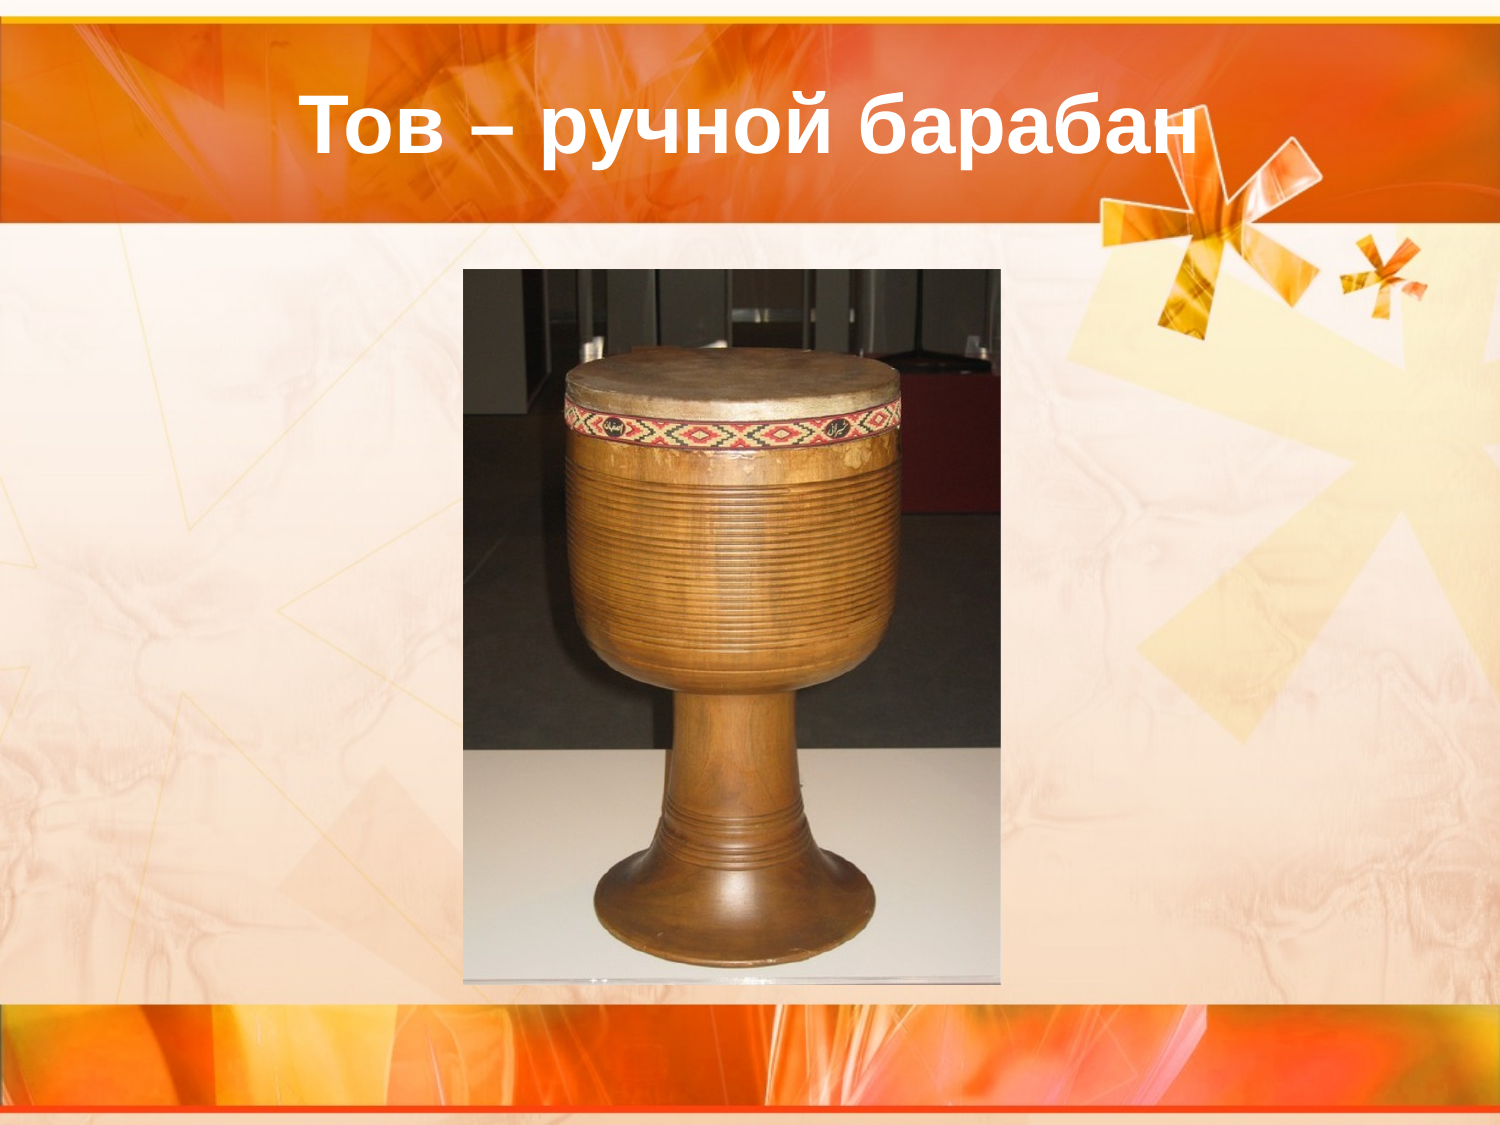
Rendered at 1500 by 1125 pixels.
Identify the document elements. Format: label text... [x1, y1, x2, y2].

picture [0, 0, 1500, 1125]
title Тов – ручной барабан [74, 26, 1426, 215]
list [463, 269, 1001, 985]
